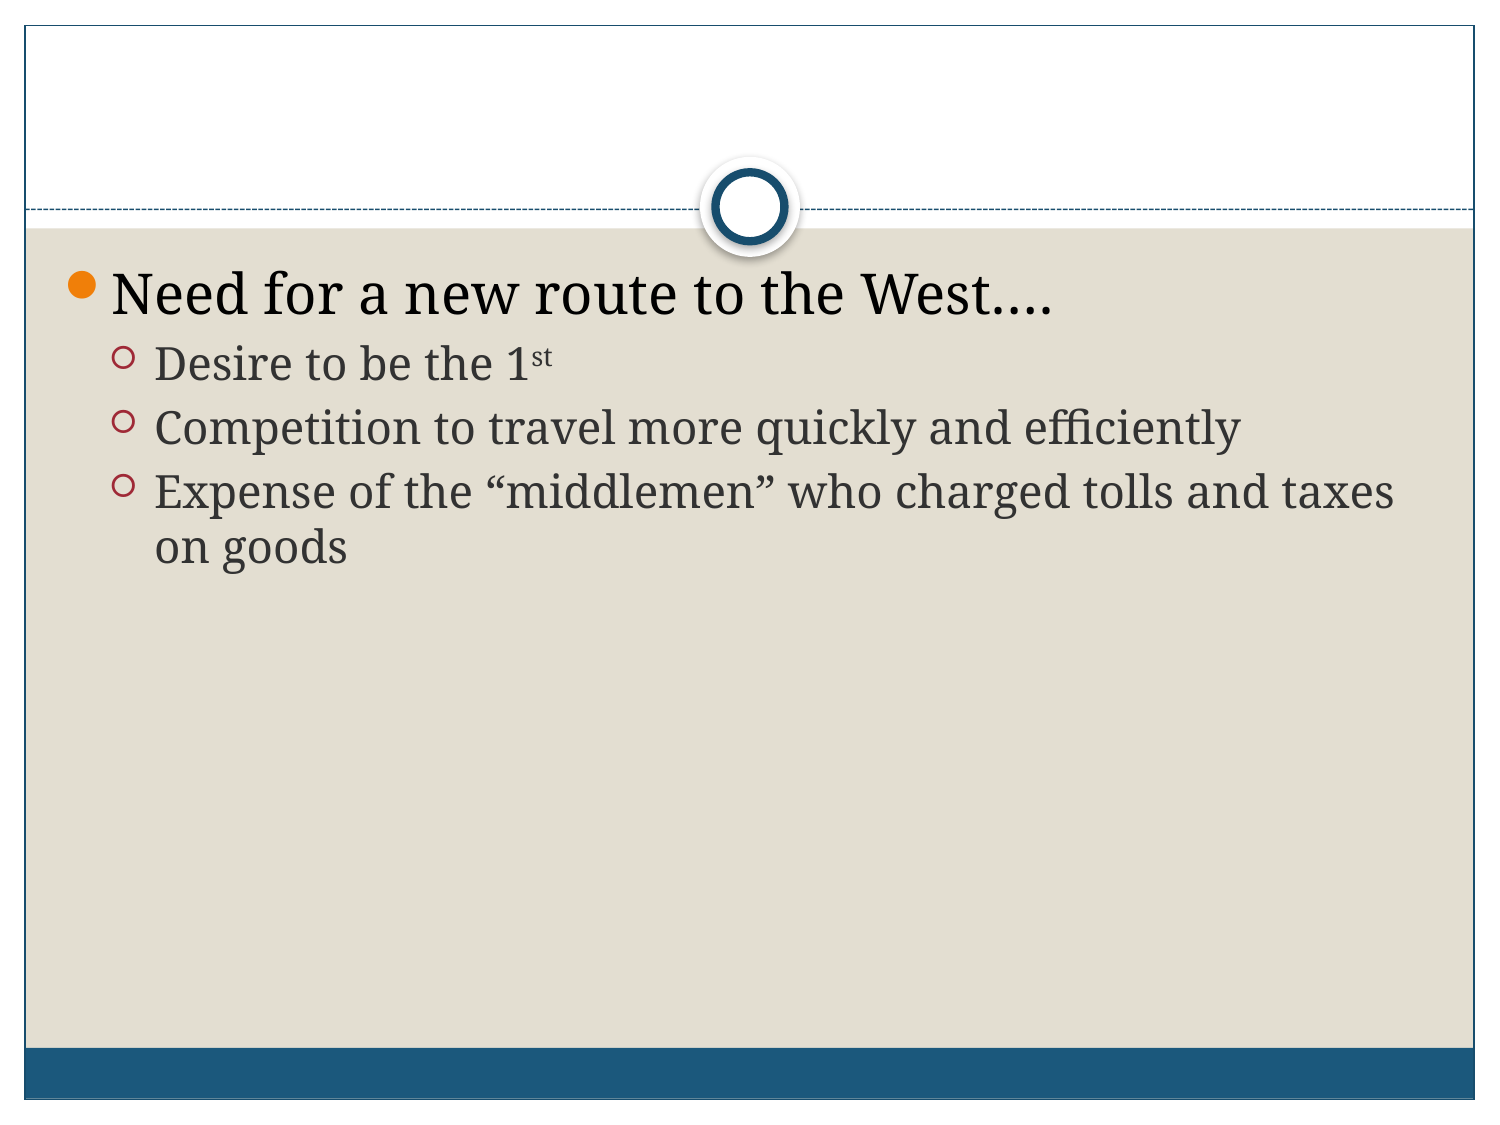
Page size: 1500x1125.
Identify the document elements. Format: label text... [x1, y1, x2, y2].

list Need for a new route to the West…. Desire to be the 1st Competition to travel more quickly and efficiently Expense of the “middlemen” who charged tolls and taxes on goods [49, 250, 1445, 1001]
